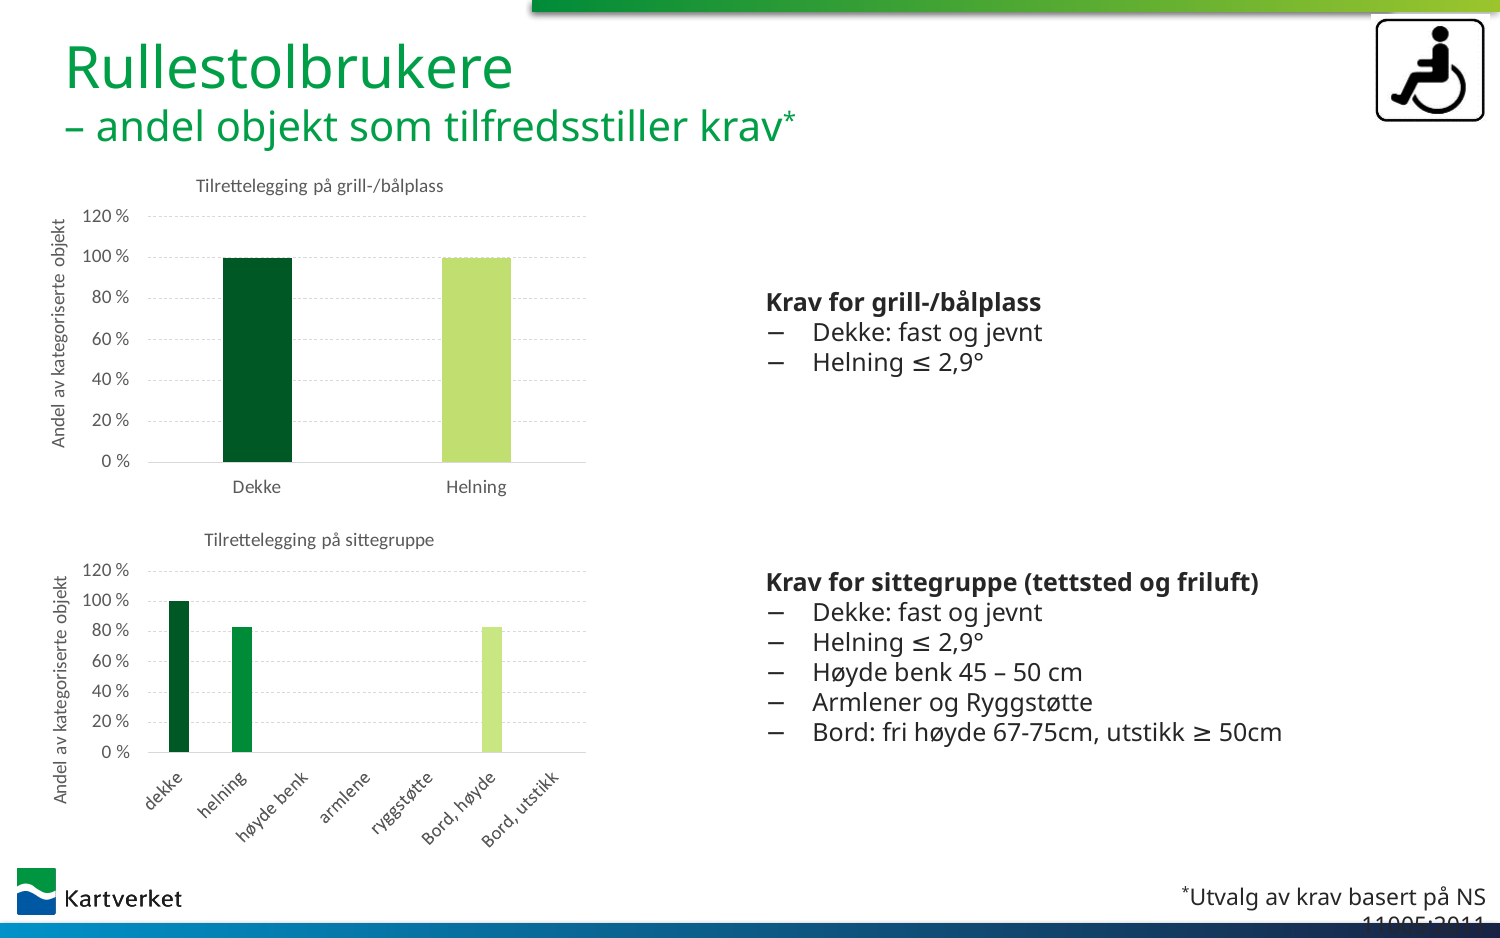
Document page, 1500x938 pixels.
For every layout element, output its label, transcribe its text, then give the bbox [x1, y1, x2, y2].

text_box Krav for grill-/bålplass Dekke: fast og jevnt Helning ≤ 2,9° [750, 279, 1452, 384]
text_box Krav for sittegruppe (tettsted og friluft) Dekke: fast og jevnt Helning ≤ 2,9° Høyde benk 45 – 50 cm Armlener og Ryggstøtte Bord: fri høyde 67-75cm, utstikk ≥ 50cm [750, 559, 1500, 754]
text_box *Utvalg av krav basert på NS 11005:2011 [1068, 873, 1500, 938]
picture [41, 520, 597, 859]
picture [41, 166, 597, 505]
picture [1371, 13, 1491, 127]
text_box Rullestolbrukere – andel objekt som tilfredsstiller krav* [49, 14, 1431, 158]
